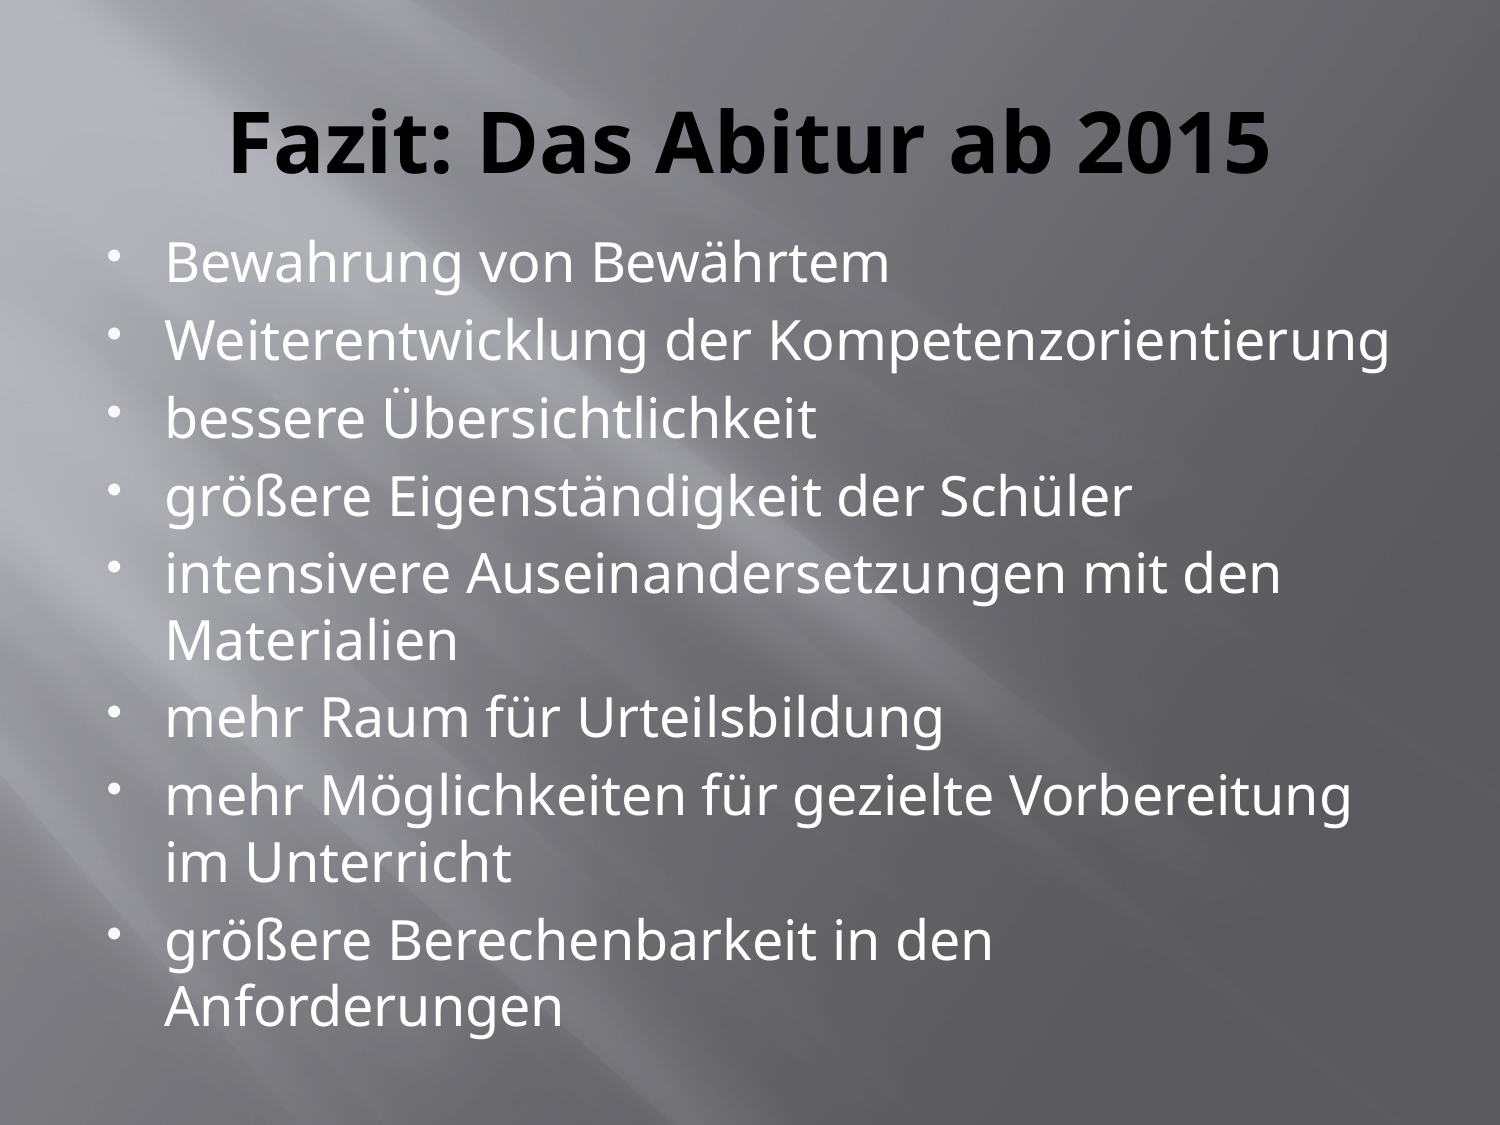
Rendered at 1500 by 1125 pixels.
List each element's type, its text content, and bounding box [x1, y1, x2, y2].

title Fazit: Das Abitur ab 2015 [75, 45, 1425, 219]
list Bewahrung von Bewährtem Weiterentwicklung der Kompetenzorientierung bessere Übersichtlichkeit größere Eigenständigkeit der Schüler intensivere Auseinandersetzungen mit den Materialien mehr Raum für Urteilsbildung mehr Möglichkeiten für gezielte Vorbereitung im Unterricht größere Berechenbarkeit in den Anforderungen [75, 219, 1425, 1125]
